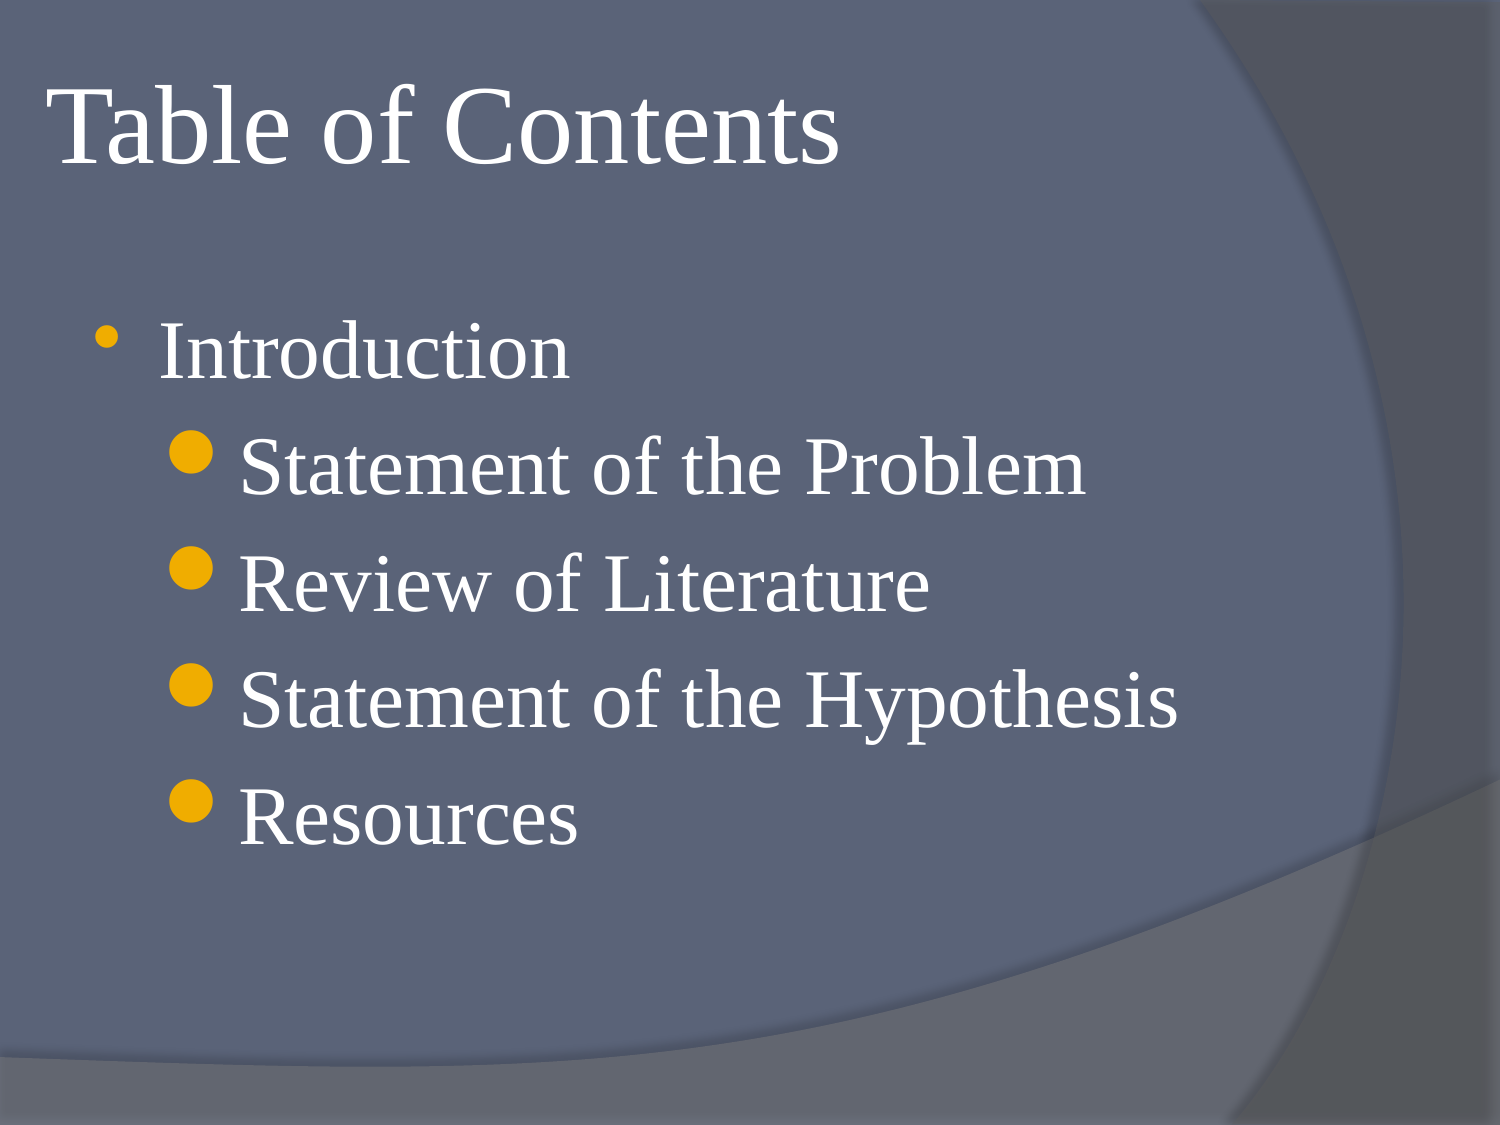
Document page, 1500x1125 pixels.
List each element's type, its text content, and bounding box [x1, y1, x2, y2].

title Table of Contents [37, 24, 1388, 213]
list Introduction Statement of the Problem Review of Literature Statement of the Hypothesis Resources [75, 287, 1300, 925]
